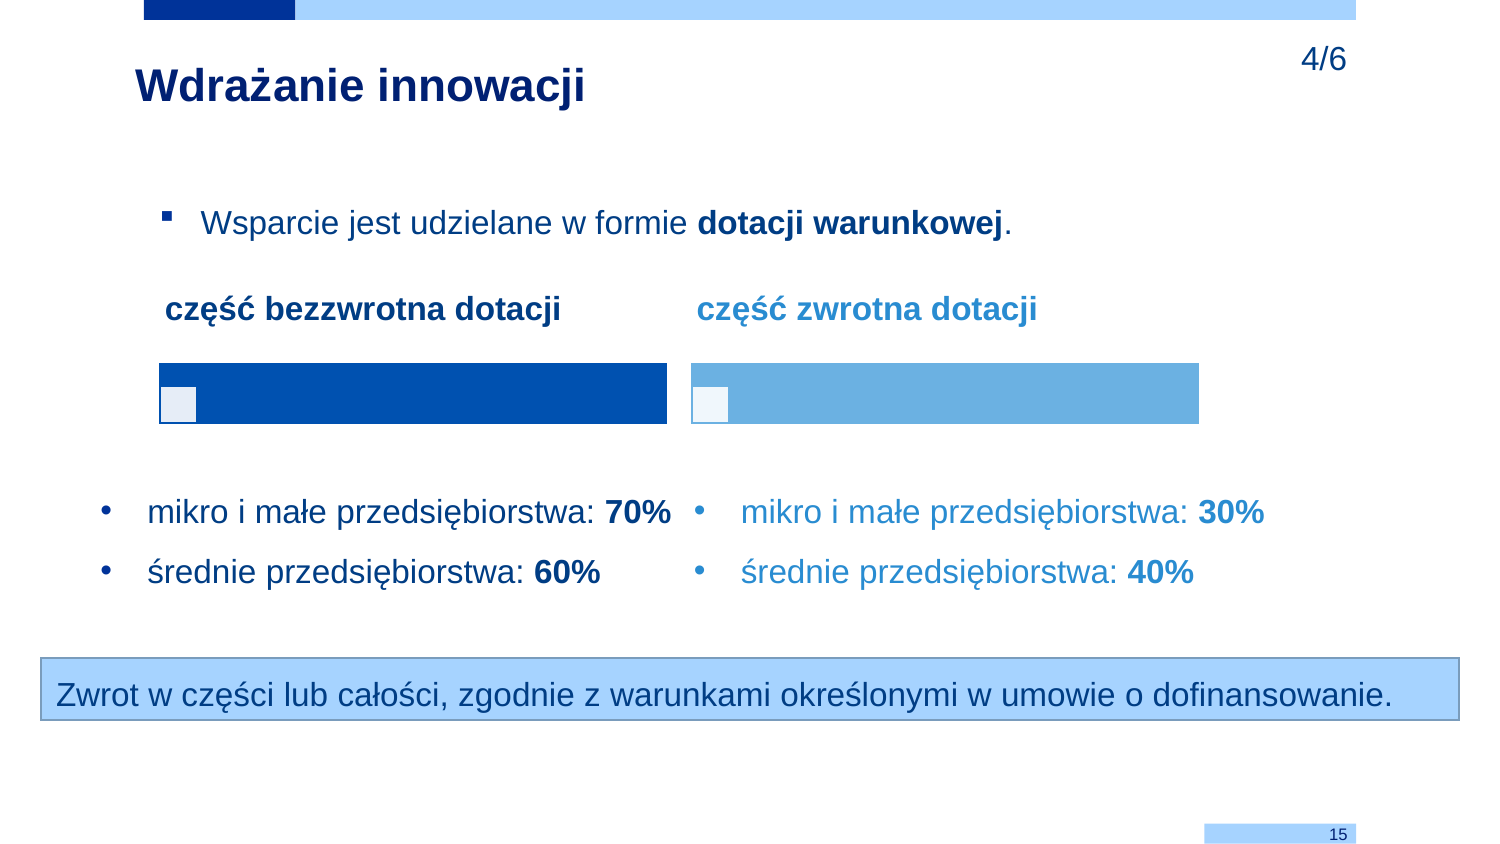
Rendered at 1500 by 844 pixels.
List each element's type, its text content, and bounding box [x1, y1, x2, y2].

text_box 15 [1196, 823, 1348, 844]
text_box mikro i małe przedsiębiorstwa: 30% średnie przedsiębiorstwa: 40% [1199, 475, 1284, 598]
text_box Zwrot w części lub całości, zgodnie z warunkami określonymi w umowie o dofinansowanie. [40, 657, 1460, 721]
text_box 4/6 [1286, 29, 1410, 85]
list Wsparcie jest udzielane w formie dotacji warunkowej. [159, 185, 1182, 256]
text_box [159, 256, 1199, 635]
text_box Wdrażanie innowacji [135, 59, 1009, 131]
text_box mikro i małe przedsiębiorstwa: 70% średnie przedsiębiorstwa: 60% [85, 475, 159, 598]
